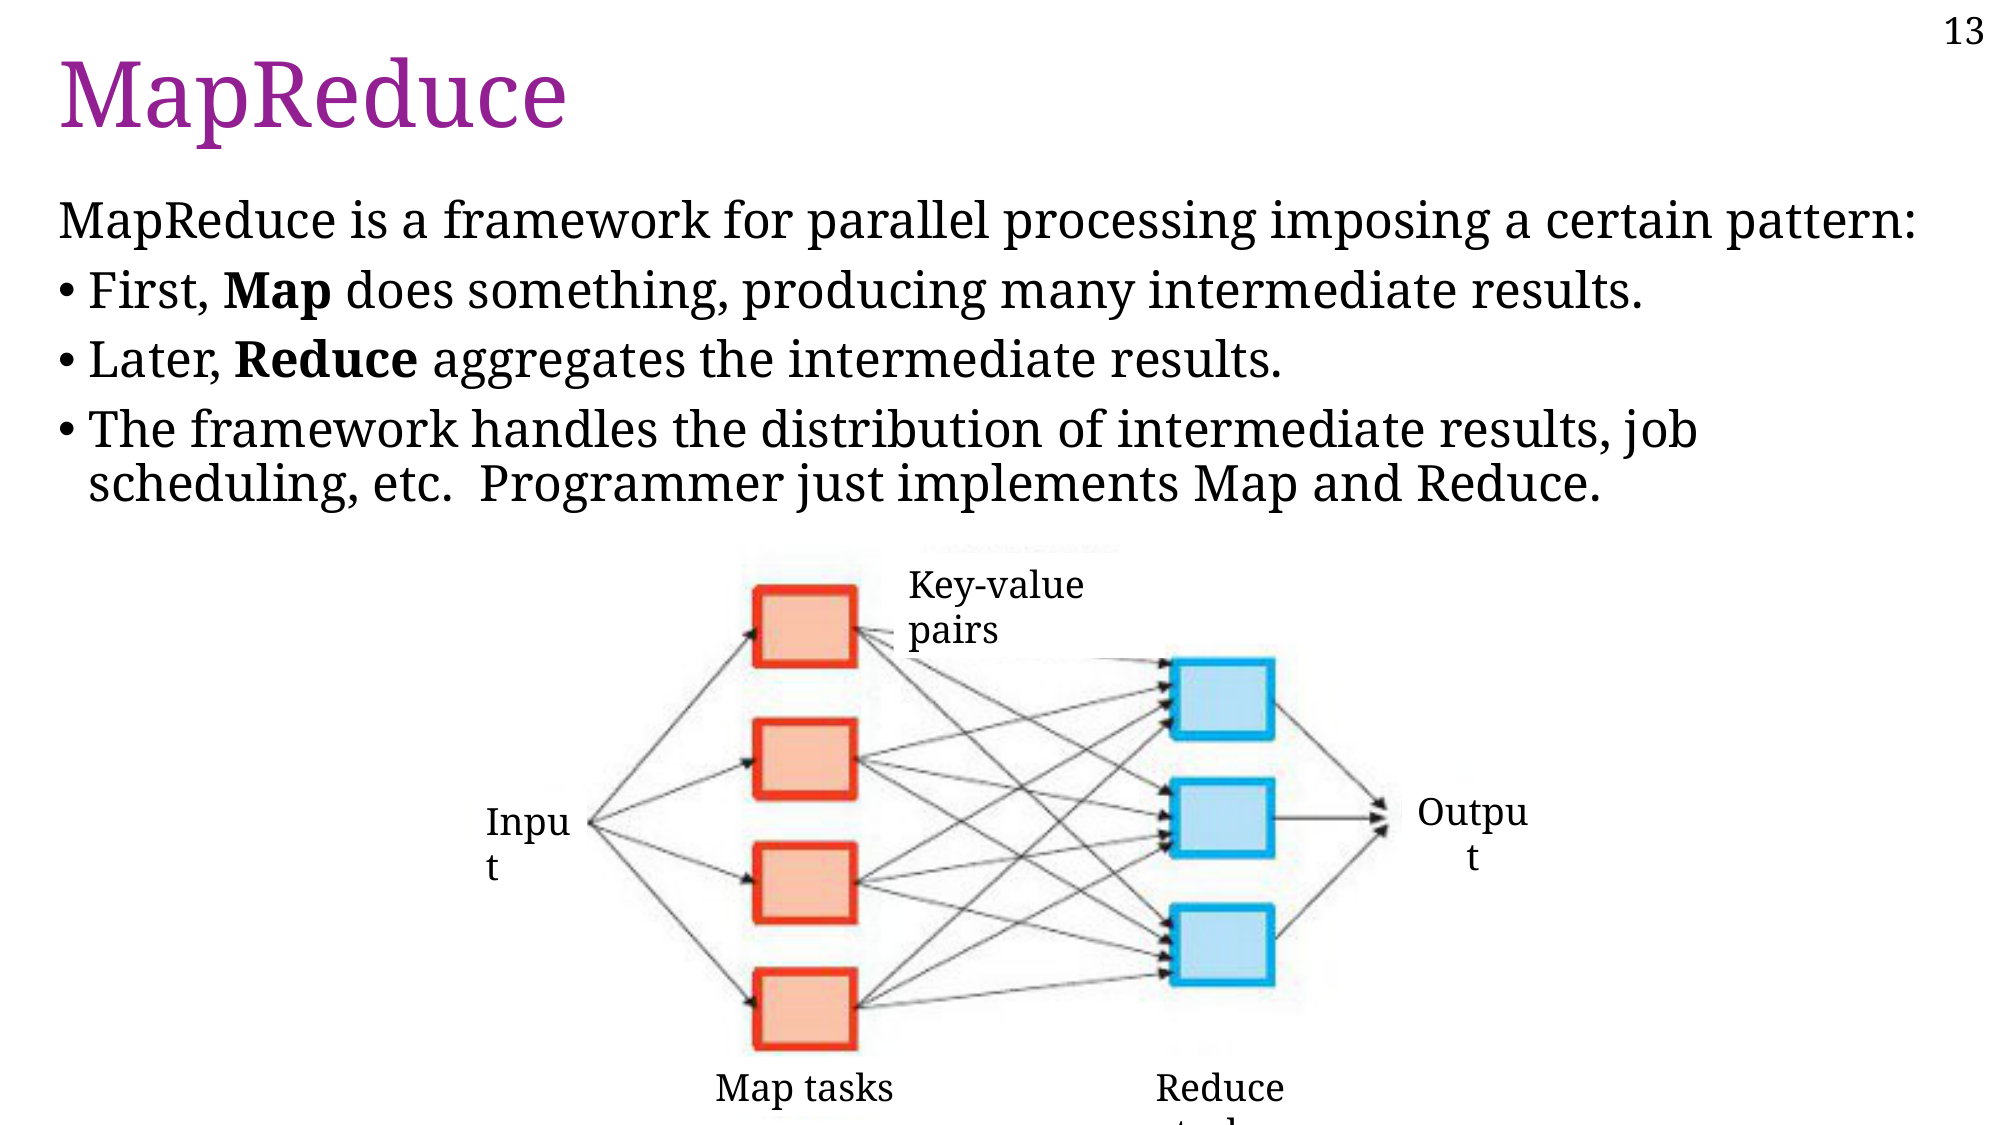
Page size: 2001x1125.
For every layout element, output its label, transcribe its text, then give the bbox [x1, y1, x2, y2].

text_box Output [1477, 780, 1544, 886]
title MapReduce [43, 25, 1953, 171]
list MapReduce is a framework for parallel processing imposing a certain pattern: First, Map does something, producing many intermediate results. Later, Reduce aggregates the intermediate results. The framework handles the distribution of intermediate results, job scheduling, etc. Programmer just implements Map and Reduce. [43, 188, 1953, 563]
picture [386, 446, 1477, 1125]
